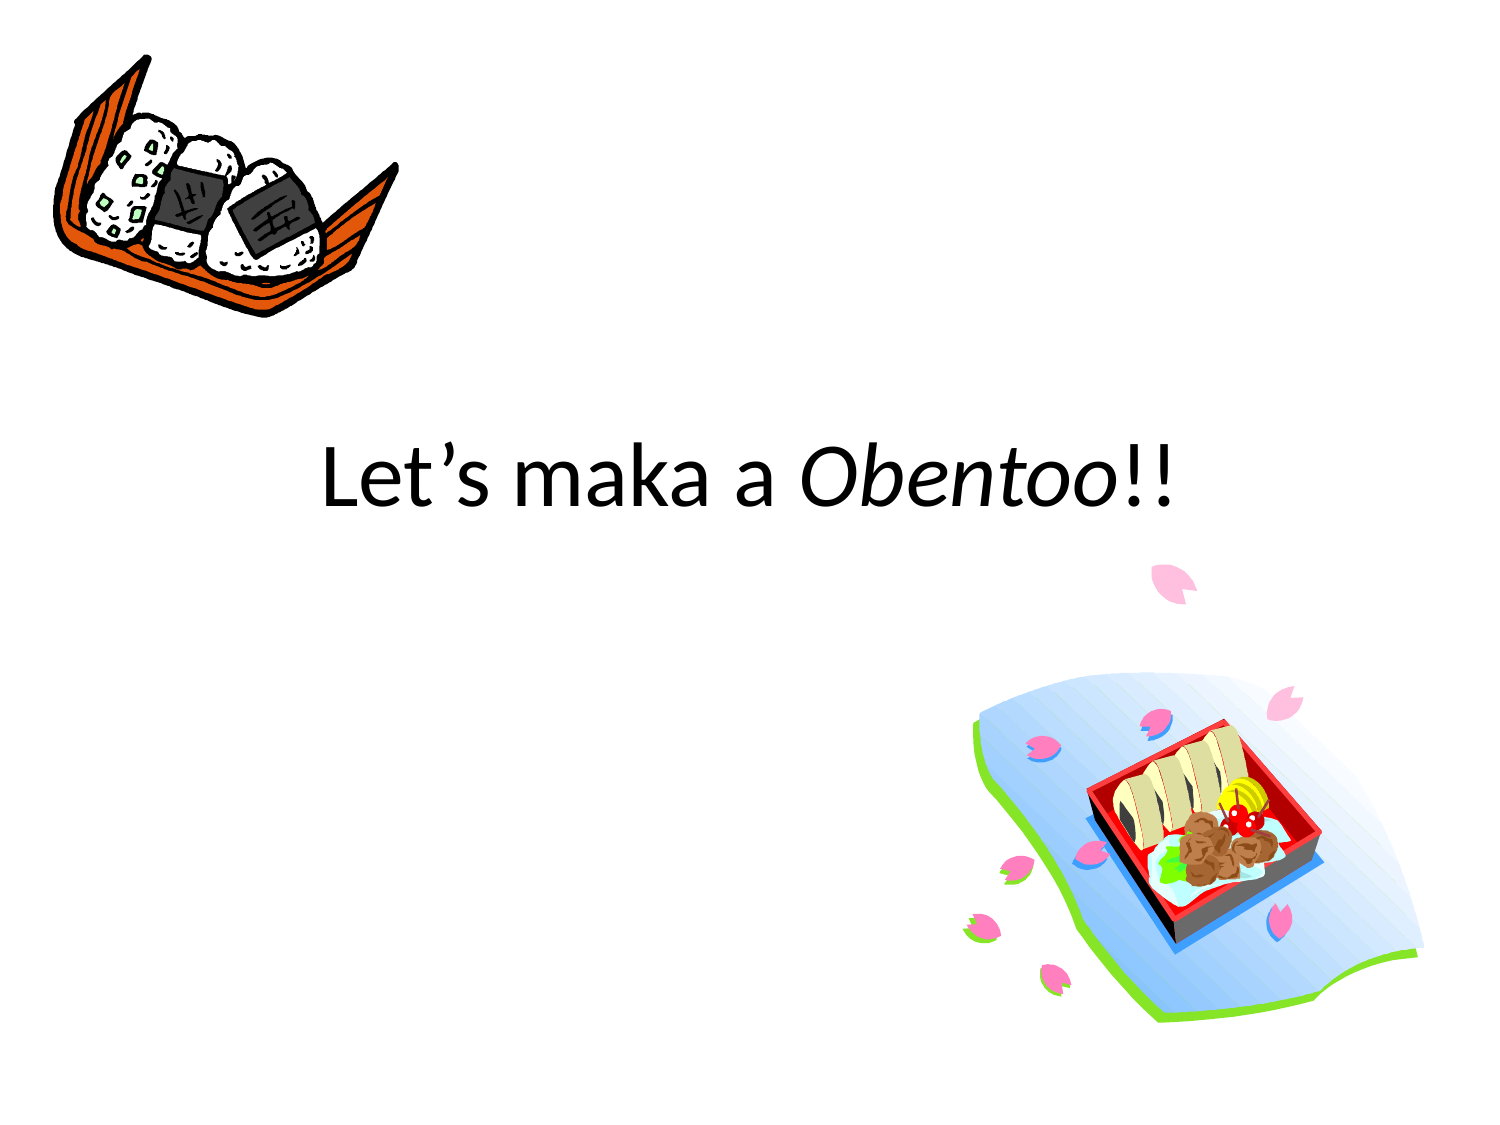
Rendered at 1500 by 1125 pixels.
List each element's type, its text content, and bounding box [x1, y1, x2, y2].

picture [962, 562, 1425, 1023]
title Let’s maka a Obentoo!! [112, 349, 1388, 591]
picture [52, 54, 399, 318]
